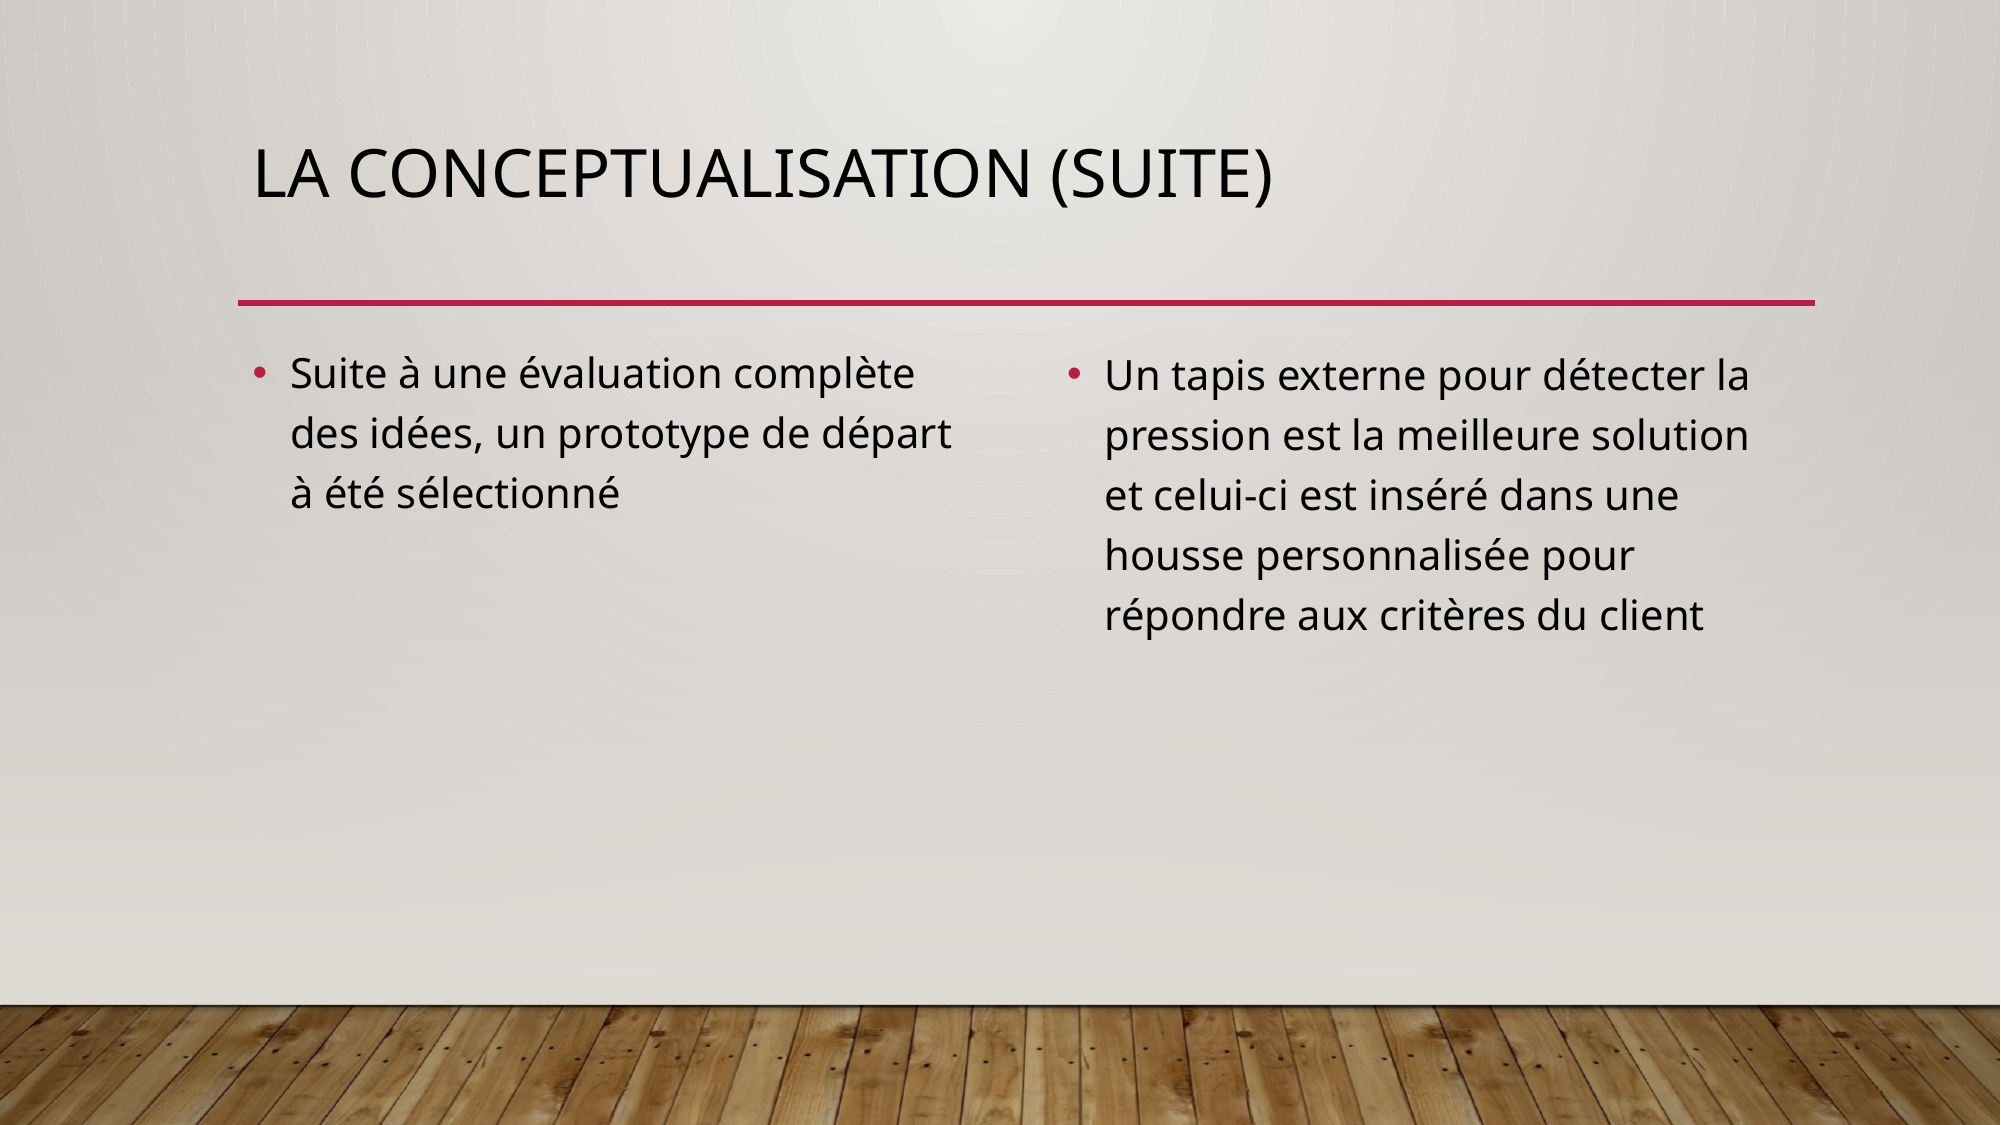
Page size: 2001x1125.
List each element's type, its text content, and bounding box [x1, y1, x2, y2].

list Suite à une évaluation complète des idées, un prototype de départ à été sélectionné [237, 329, 1000, 896]
list Un tapis externe pour détecter la pression est la meilleure solution et celui-ci est inséré dans une housse personnalisée pour répondre aux critères du client [1052, 330, 1815, 896]
picture [0, 1005, 2000, 1125]
title La conceptualisation (suite) [237, 132, 1814, 306]
